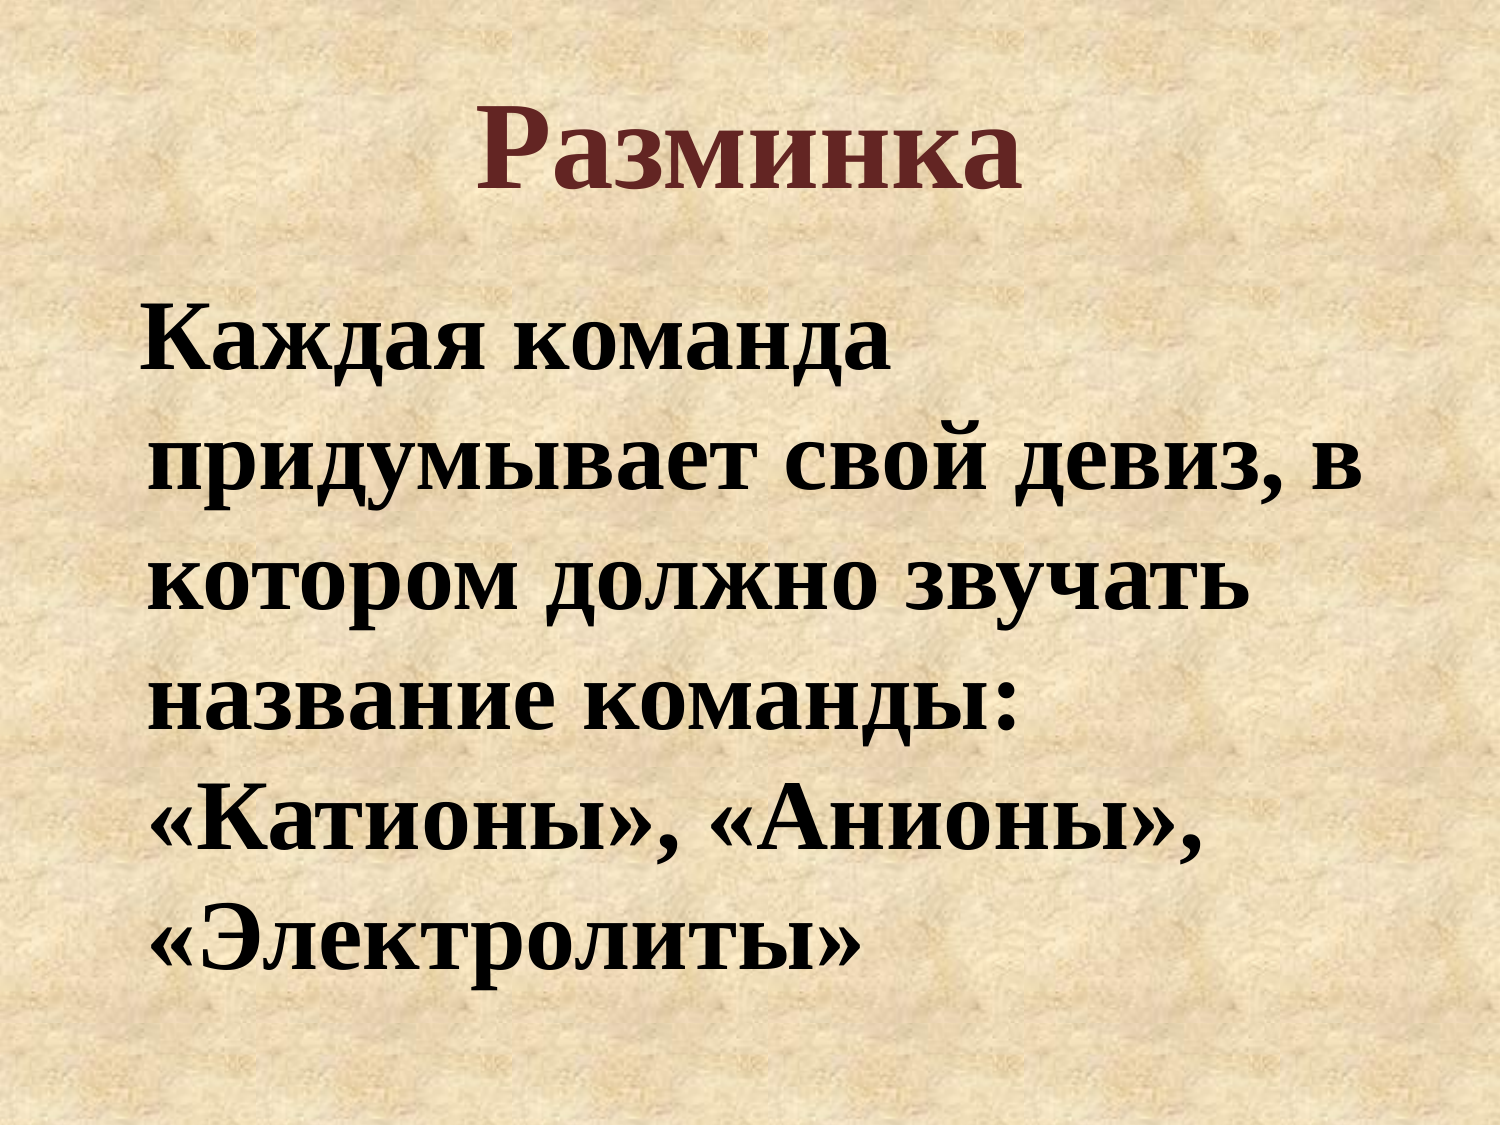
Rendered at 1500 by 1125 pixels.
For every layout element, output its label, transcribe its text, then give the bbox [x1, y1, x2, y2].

title Разминка [75, 45, 1425, 233]
list Каждая команда придумывает свой девиз, в котором должно звучать название команды: «Катионы», «Анионы», «Электролиты» [75, 262, 1425, 1005]
picture [0, 0, 1500, 1125]
